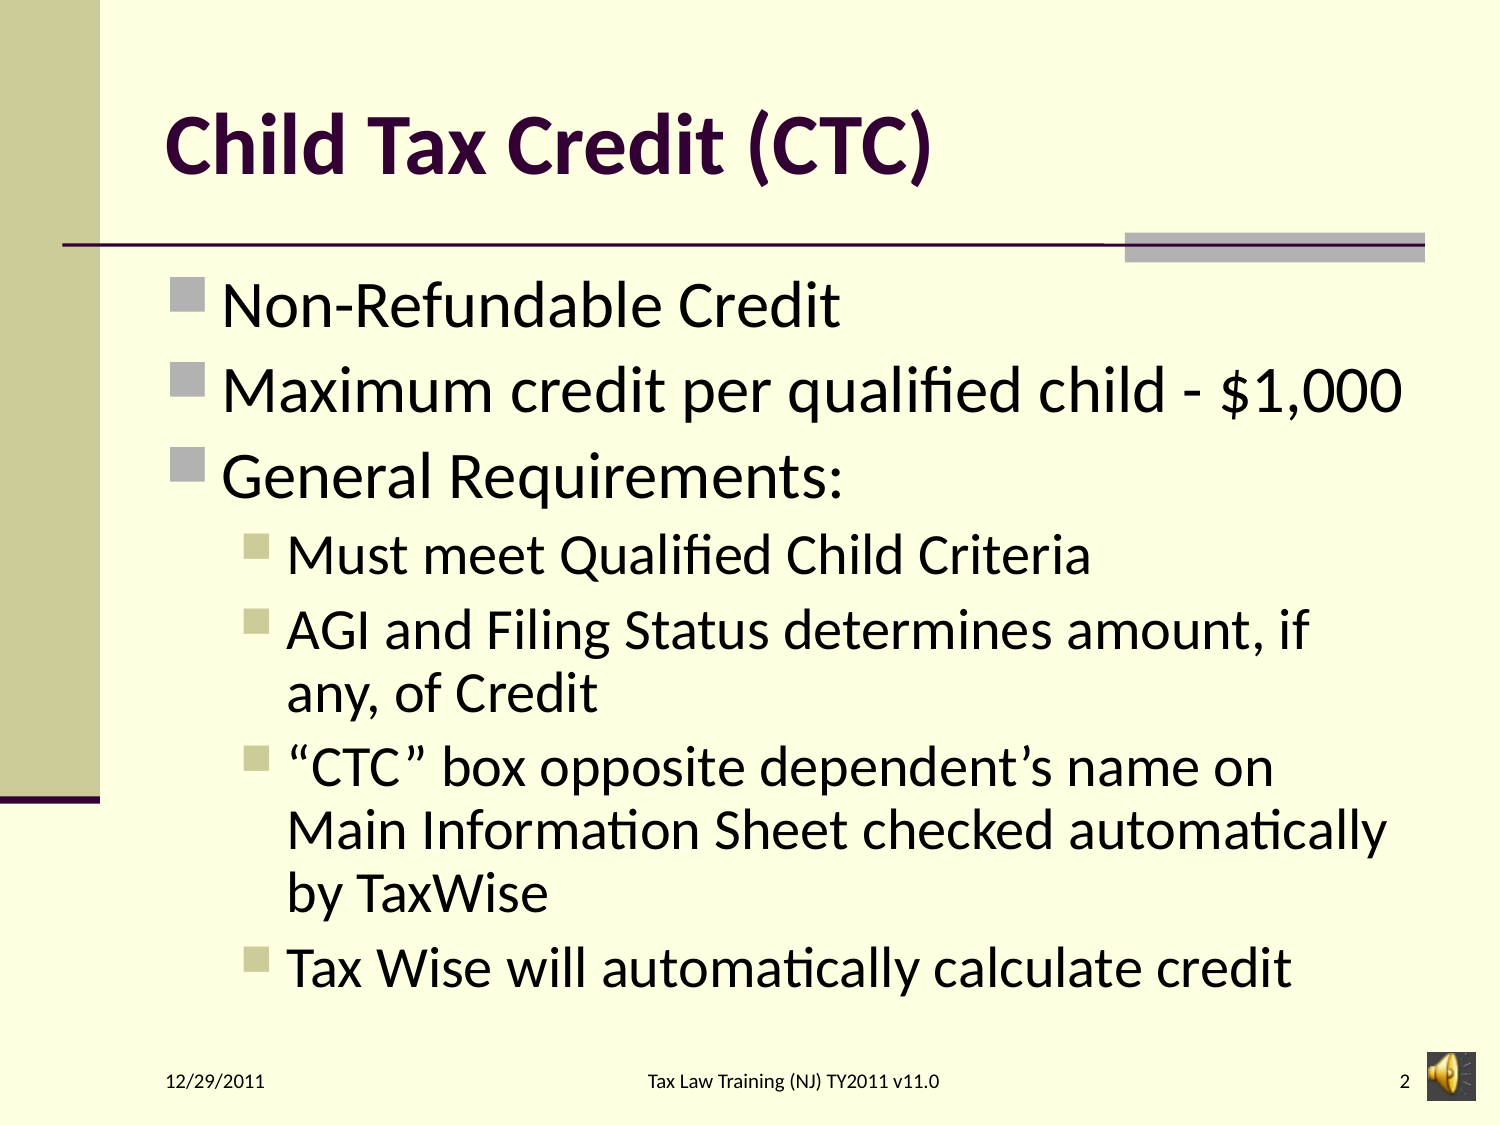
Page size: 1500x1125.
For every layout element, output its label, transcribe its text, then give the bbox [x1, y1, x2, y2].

picture [1426, 1051, 1477, 1102]
slide_number 2 [1112, 1049, 1426, 1101]
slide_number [149, 1050, 476, 1101]
footer Tax Law Training (NJ) TY2011 v11.0 [549, 1049, 1038, 1101]
list Non-Refundable Credit Maximum credit per qualified child - $1,000 General Requirements: Must meet Qualified Child Criteria AGI and Filing Status determines amount, if any, of Credit “CTC” box opposite dependent’s name on Main Information Sheet checked automatically by TaxWise Tax Wise will automatically calculate credit [150, 262, 1425, 1038]
title Child Tax Credit (CTC) [150, 45, 1425, 234]
